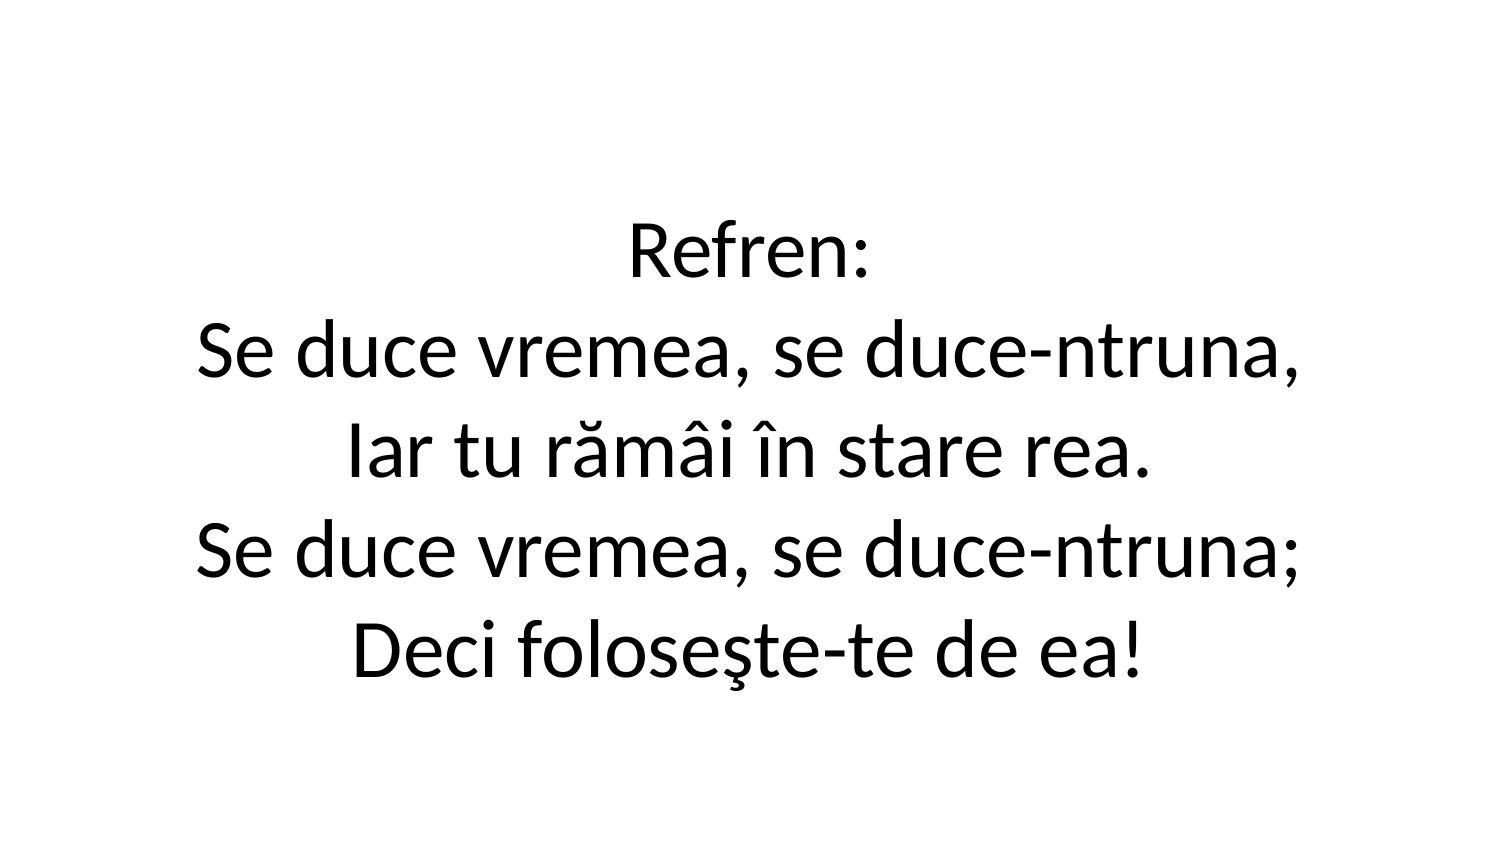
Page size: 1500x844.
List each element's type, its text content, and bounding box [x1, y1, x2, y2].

text_box Refren: Se duce vremea, se duce-ntruna, Iar tu rămâi în stare rea. Se duce vremea, se duce-ntruna; Deci foloseşte-te de ea! [180, 142, 1319, 702]
